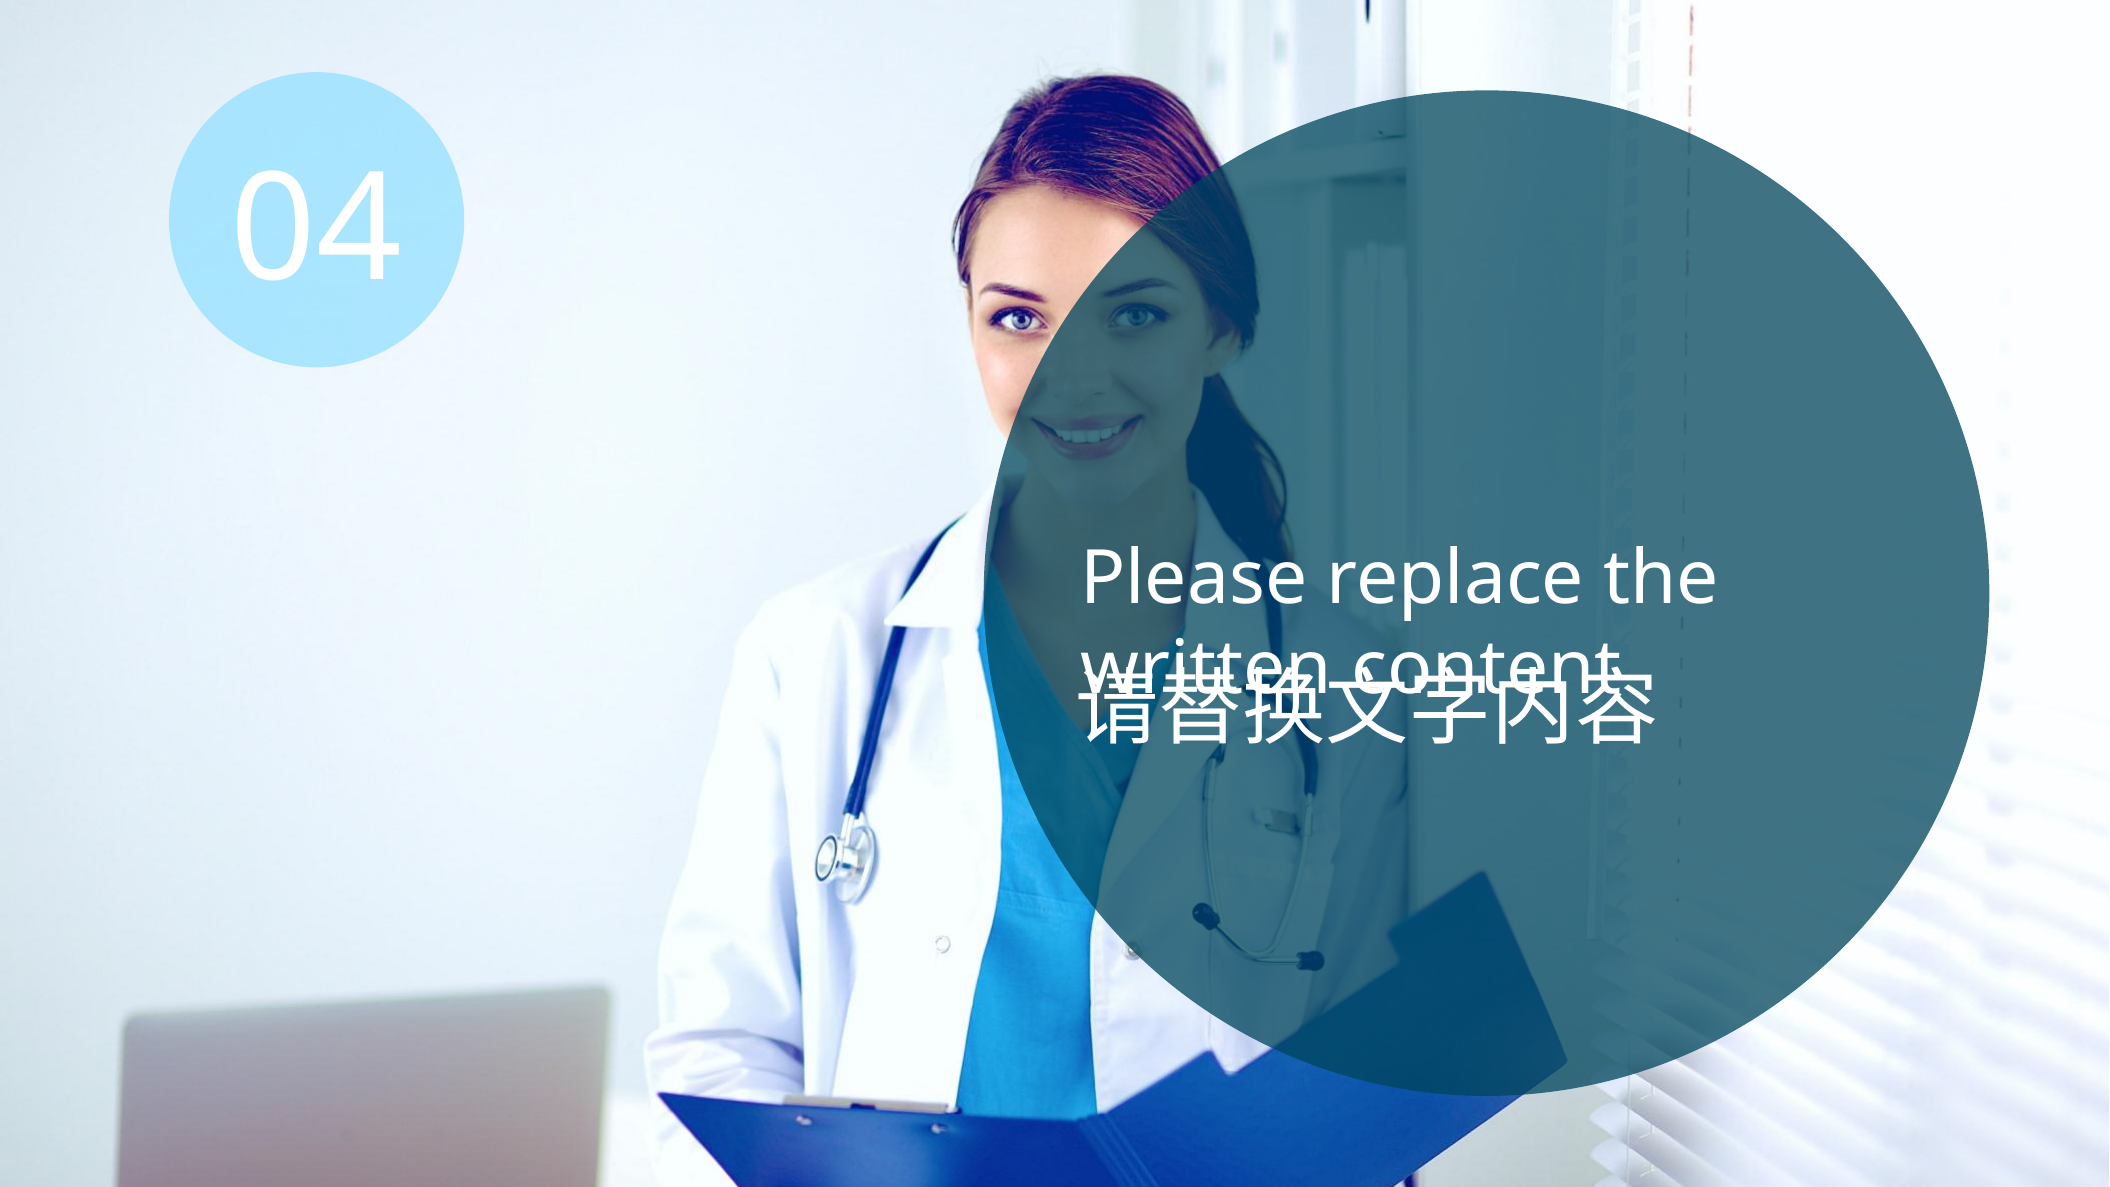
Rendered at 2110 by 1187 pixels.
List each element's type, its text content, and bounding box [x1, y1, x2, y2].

text_box 04 [167, 71, 466, 369]
text_box [982, 89, 1991, 1097]
text_box [0, 0, 2110, 1187]
text_box Please replace the written content [1065, 521, 1973, 716]
text_box 请替换文字内容 [1033, 627, 1673, 762]
